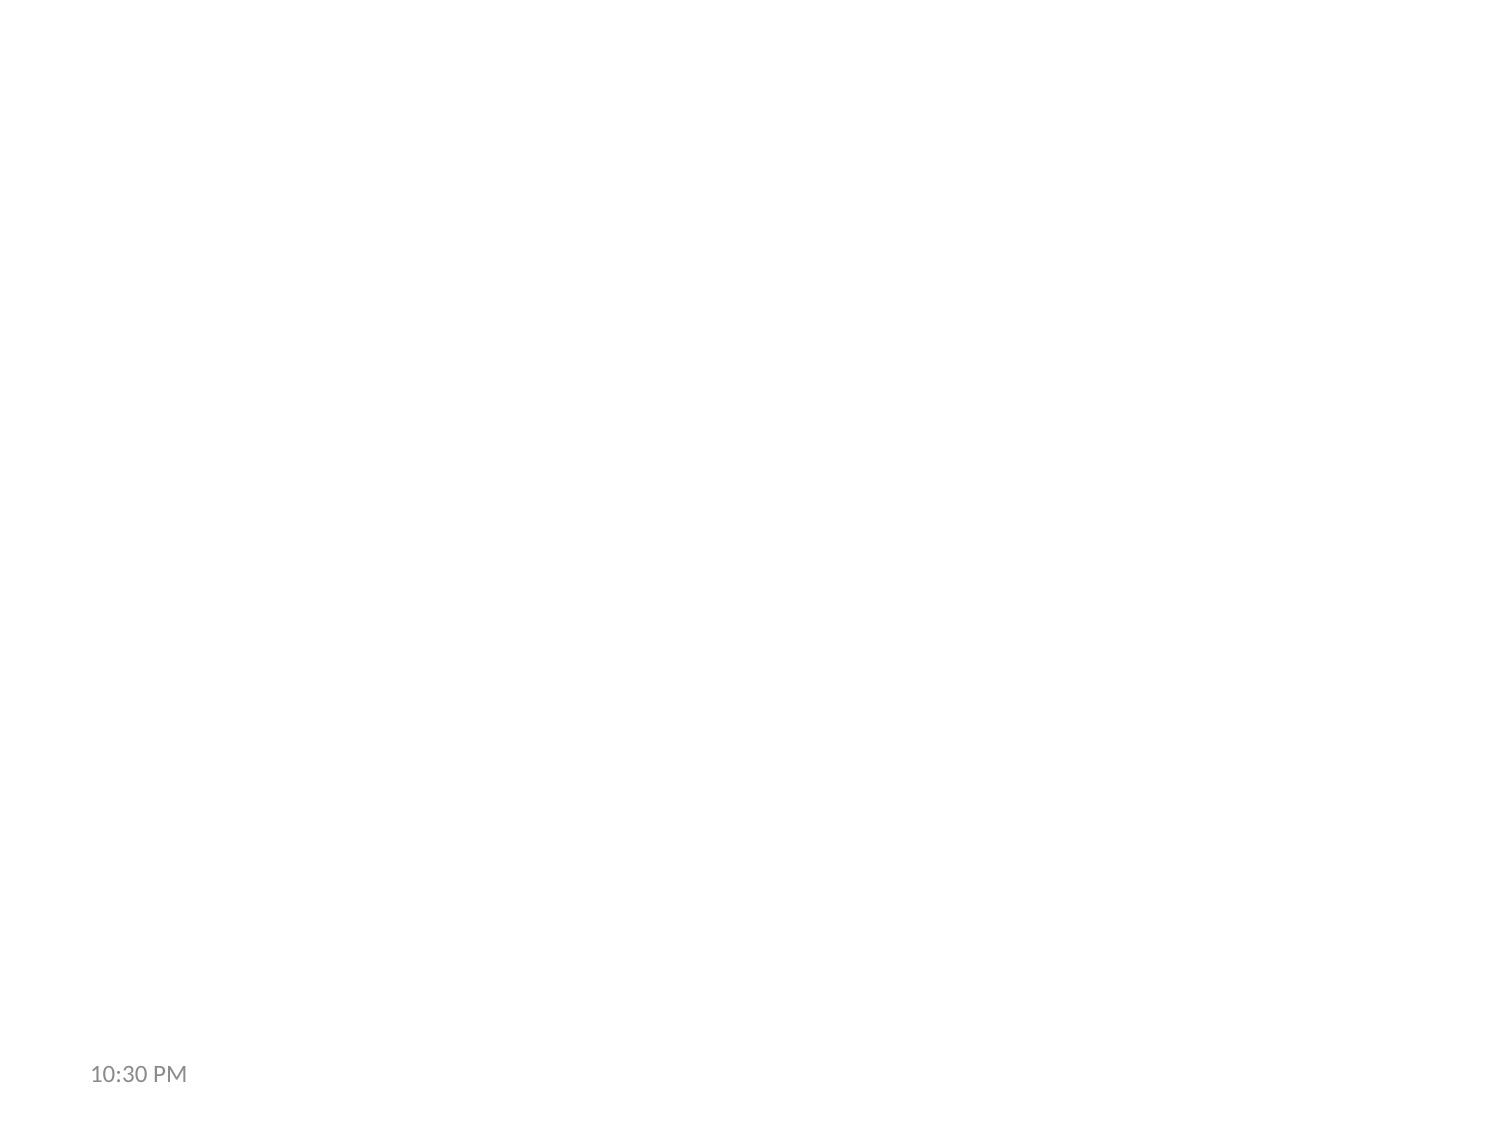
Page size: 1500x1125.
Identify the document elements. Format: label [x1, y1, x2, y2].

slide_number [75, 1042, 425, 1103]
